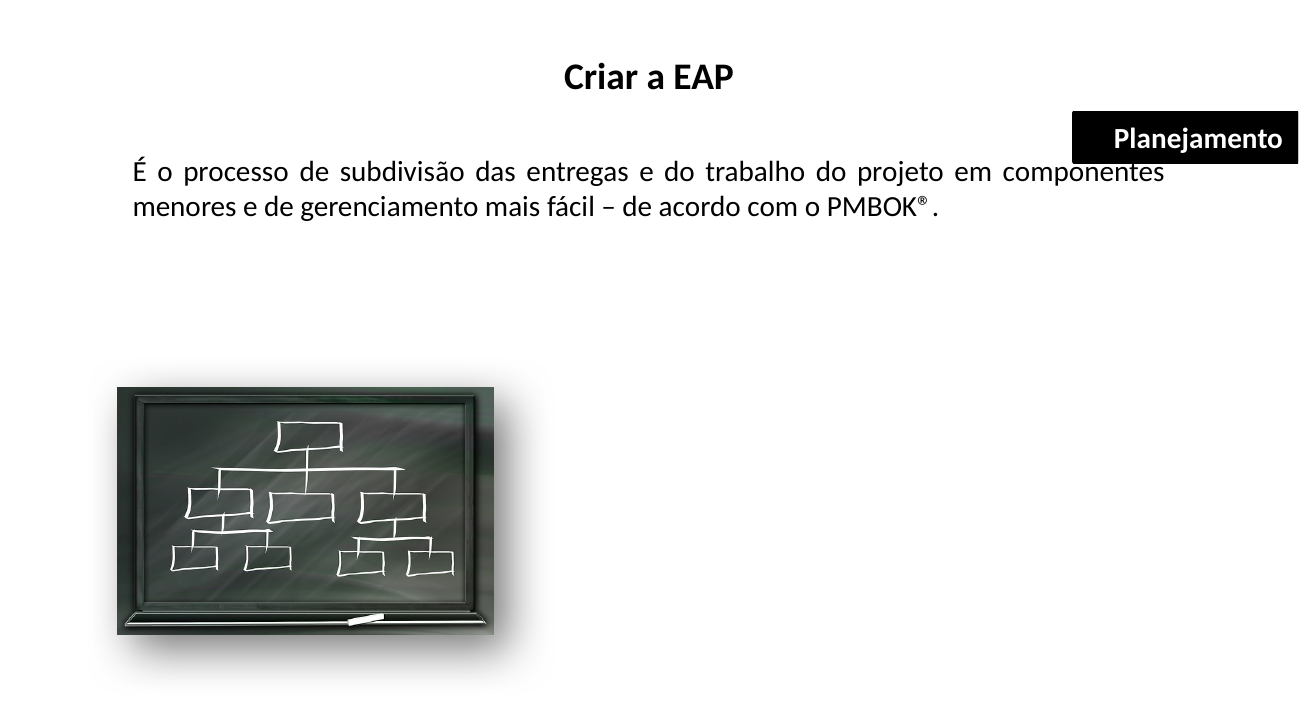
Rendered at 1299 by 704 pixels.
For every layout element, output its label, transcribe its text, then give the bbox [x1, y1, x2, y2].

text_box É o processo de subdivisão das entregas e do trabalho do projeto em componentes menores e de gerenciamento mais fácil – de acordo com o PMBOK®. [117, 145, 1181, 232]
text_box Criar a EAP [0, 44, 1299, 106]
text_box Planejamento [1074, 112, 1299, 162]
picture [117, 387, 494, 635]
